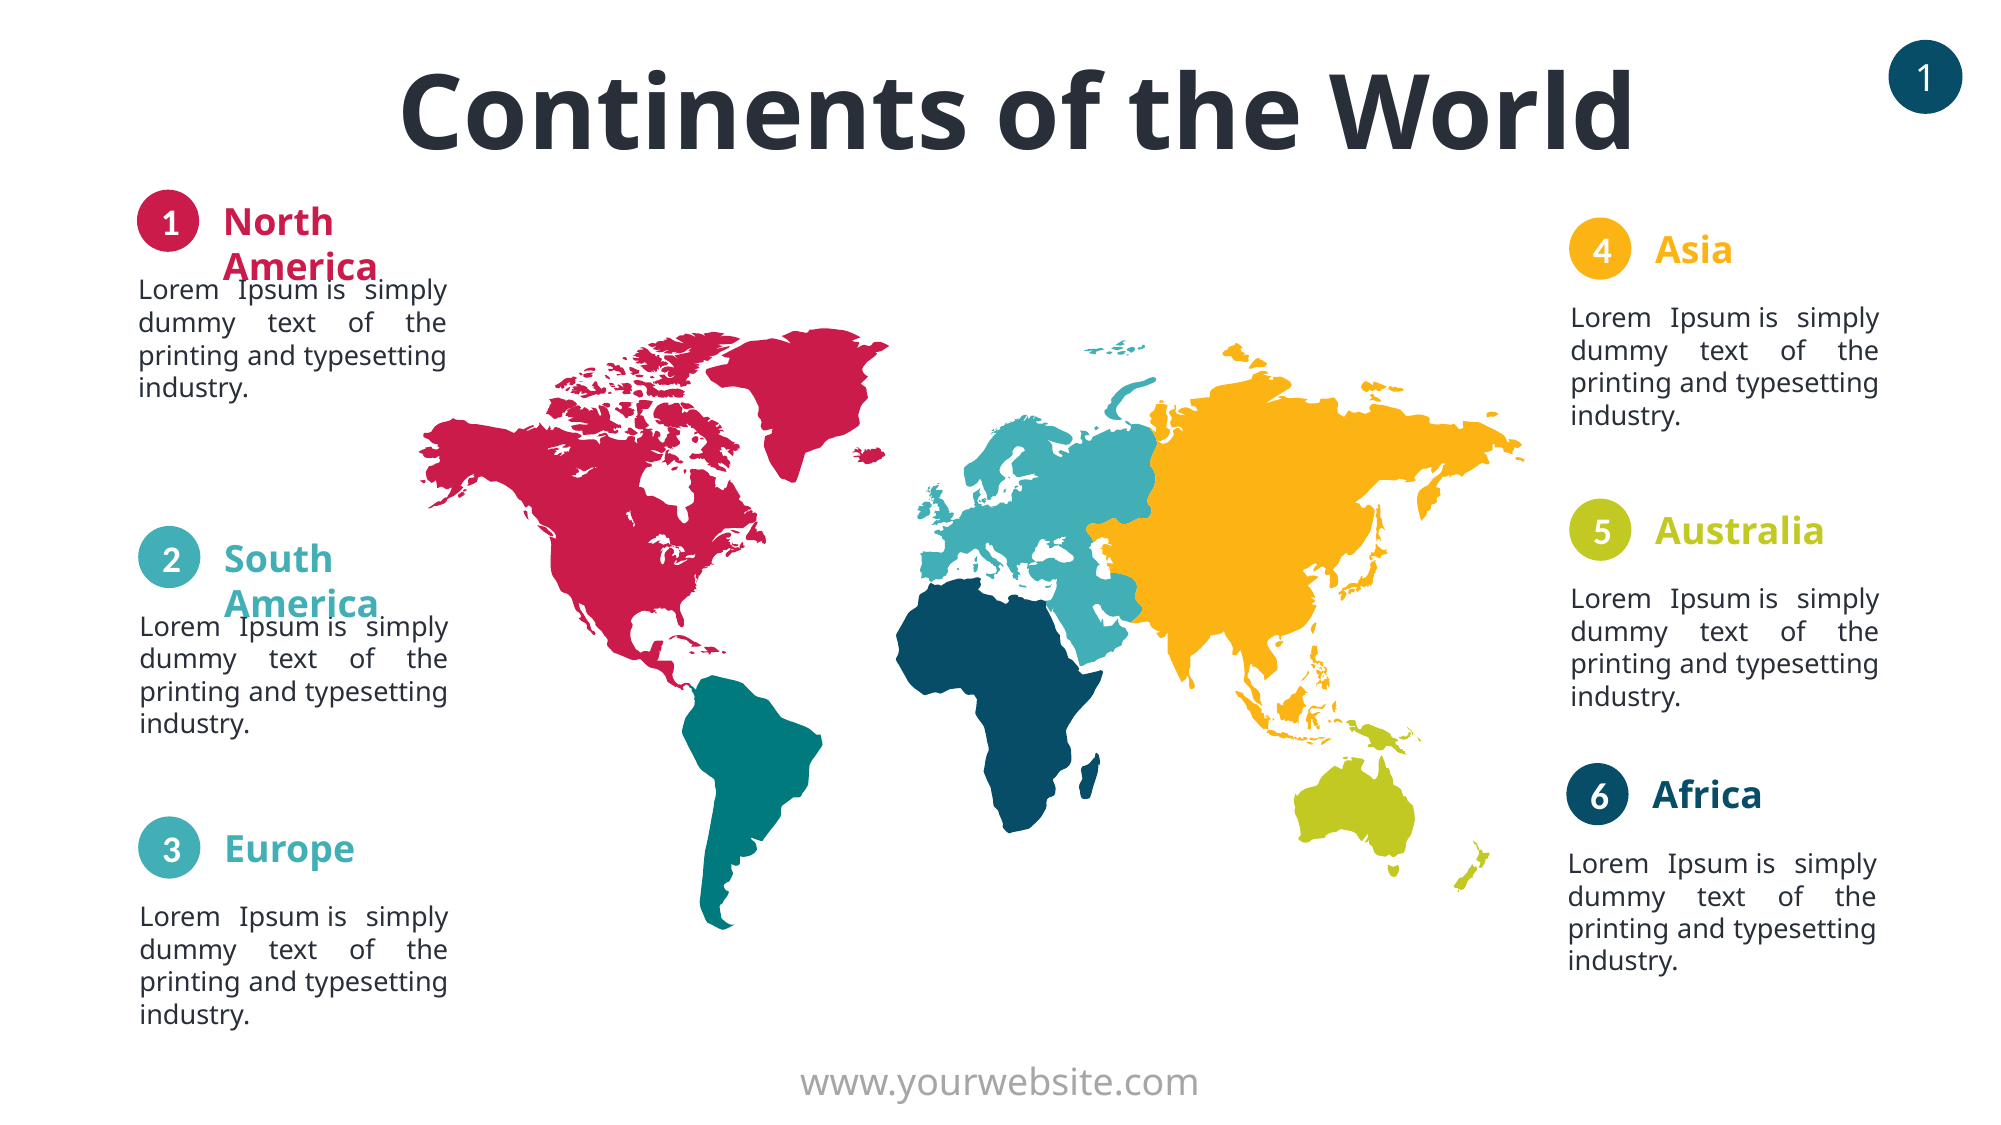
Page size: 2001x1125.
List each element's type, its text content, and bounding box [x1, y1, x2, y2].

text_box Australia [1640, 499, 1909, 560]
text_box www.yourwebsite.com [0, 1050, 2000, 1110]
text_box 6 [1565, 762, 1630, 827]
text_box Lorem Ipsum is simply dummy text of the printing and typesetting industry. [1552, 838, 1892, 984]
text_box Lorem Ipsum is simply dummy text of the printing and typesetting industry. [1555, 574, 1895, 720]
text_box 3 [137, 815, 202, 880]
text_box Europe [209, 817, 418, 878]
text_box Asia [1640, 218, 1909, 279]
text_box Africa [1637, 764, 1906, 824]
text_box Lorem Ipsum is simply dummy text of the printing and typesetting industry. [123, 265, 462, 411]
text_box South America [209, 527, 418, 632]
text_box 1 [1887, 38, 1964, 115]
text_box Lorem Ipsum is simply dummy text of the printing and typesetting industry. [1555, 293, 1895, 439]
text_box Continents of the World [354, 38, 1683, 179]
text_box Lorem Ipsum is simply dummy text of the printing and typesetting industry. [124, 601, 418, 747]
text_box 5 [1568, 497, 1633, 562]
text_box 4 [1568, 216, 1633, 281]
text_box 1 [135, 188, 201, 253]
text_box North America [208, 190, 476, 296]
text_box 2 [137, 524, 202, 590]
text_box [418, 327, 1525, 931]
text_box Lorem Ipsum is simply dummy text of the printing and typesetting industry. [124, 892, 464, 1038]
